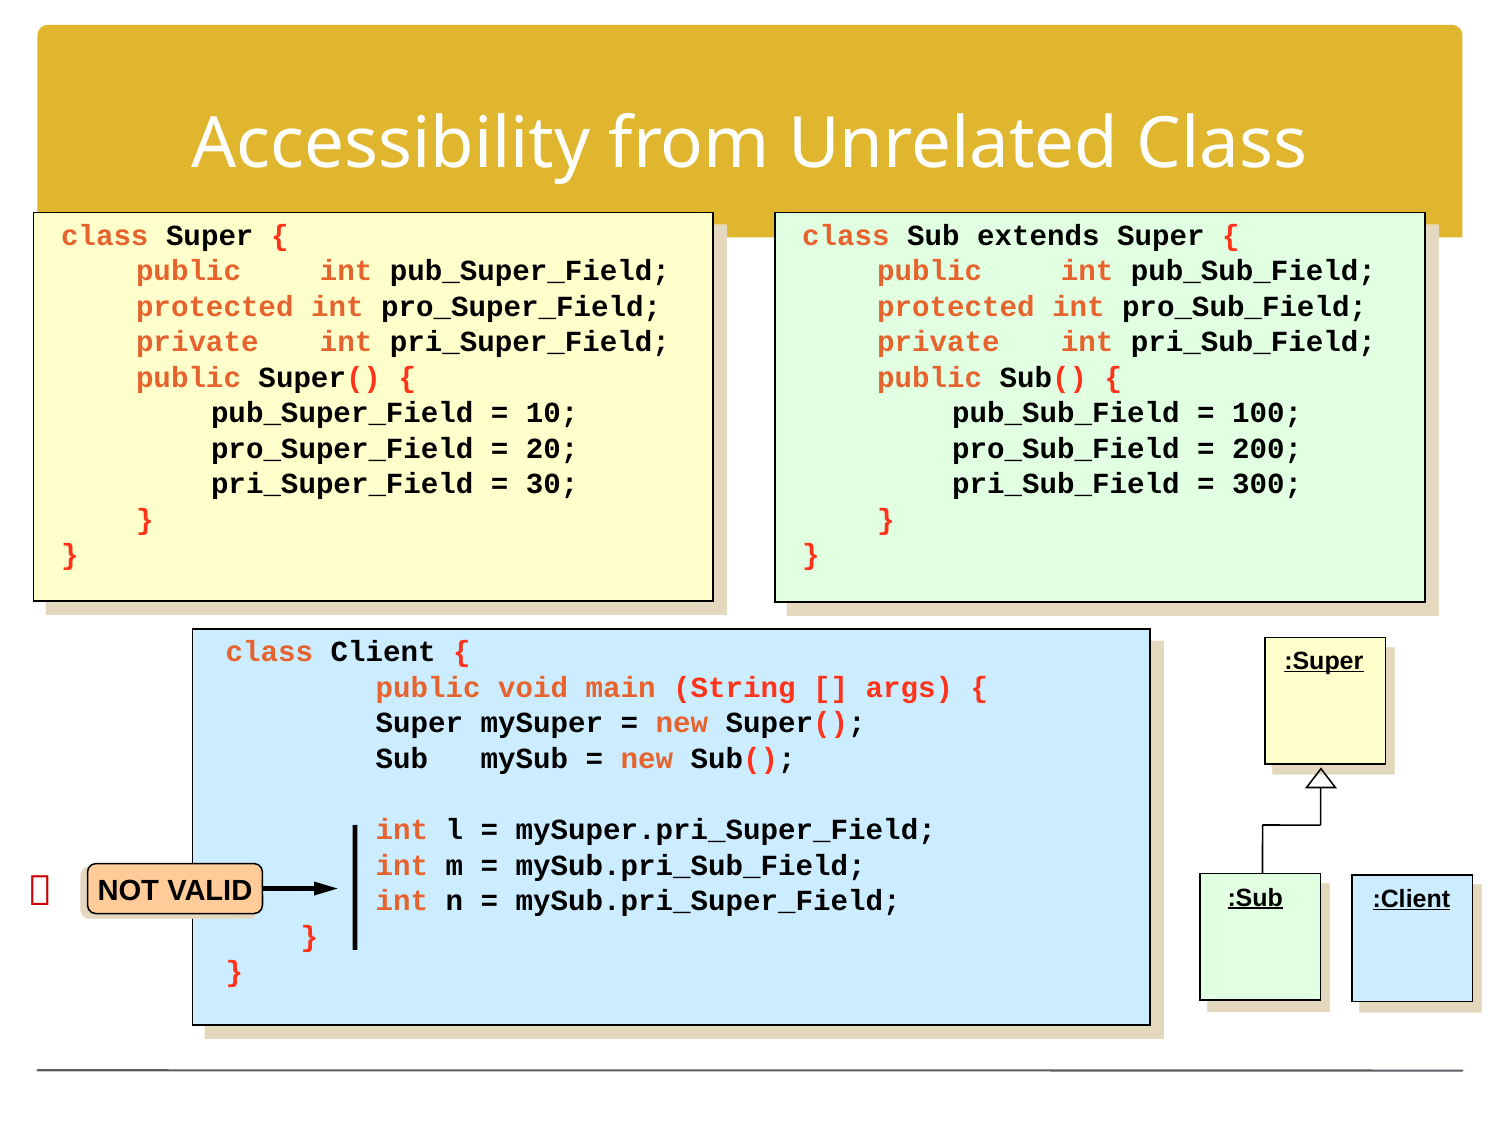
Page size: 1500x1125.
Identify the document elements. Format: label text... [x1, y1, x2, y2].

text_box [1199, 637, 1473, 1002]
text_box  [12, 856, 79, 914]
title Accessibility from Unrelated Class [49, 44, 1451, 233]
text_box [87, 863, 338, 914]
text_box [774, 212, 1426, 603]
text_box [33, 212, 714, 602]
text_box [192, 628, 1151, 1026]
